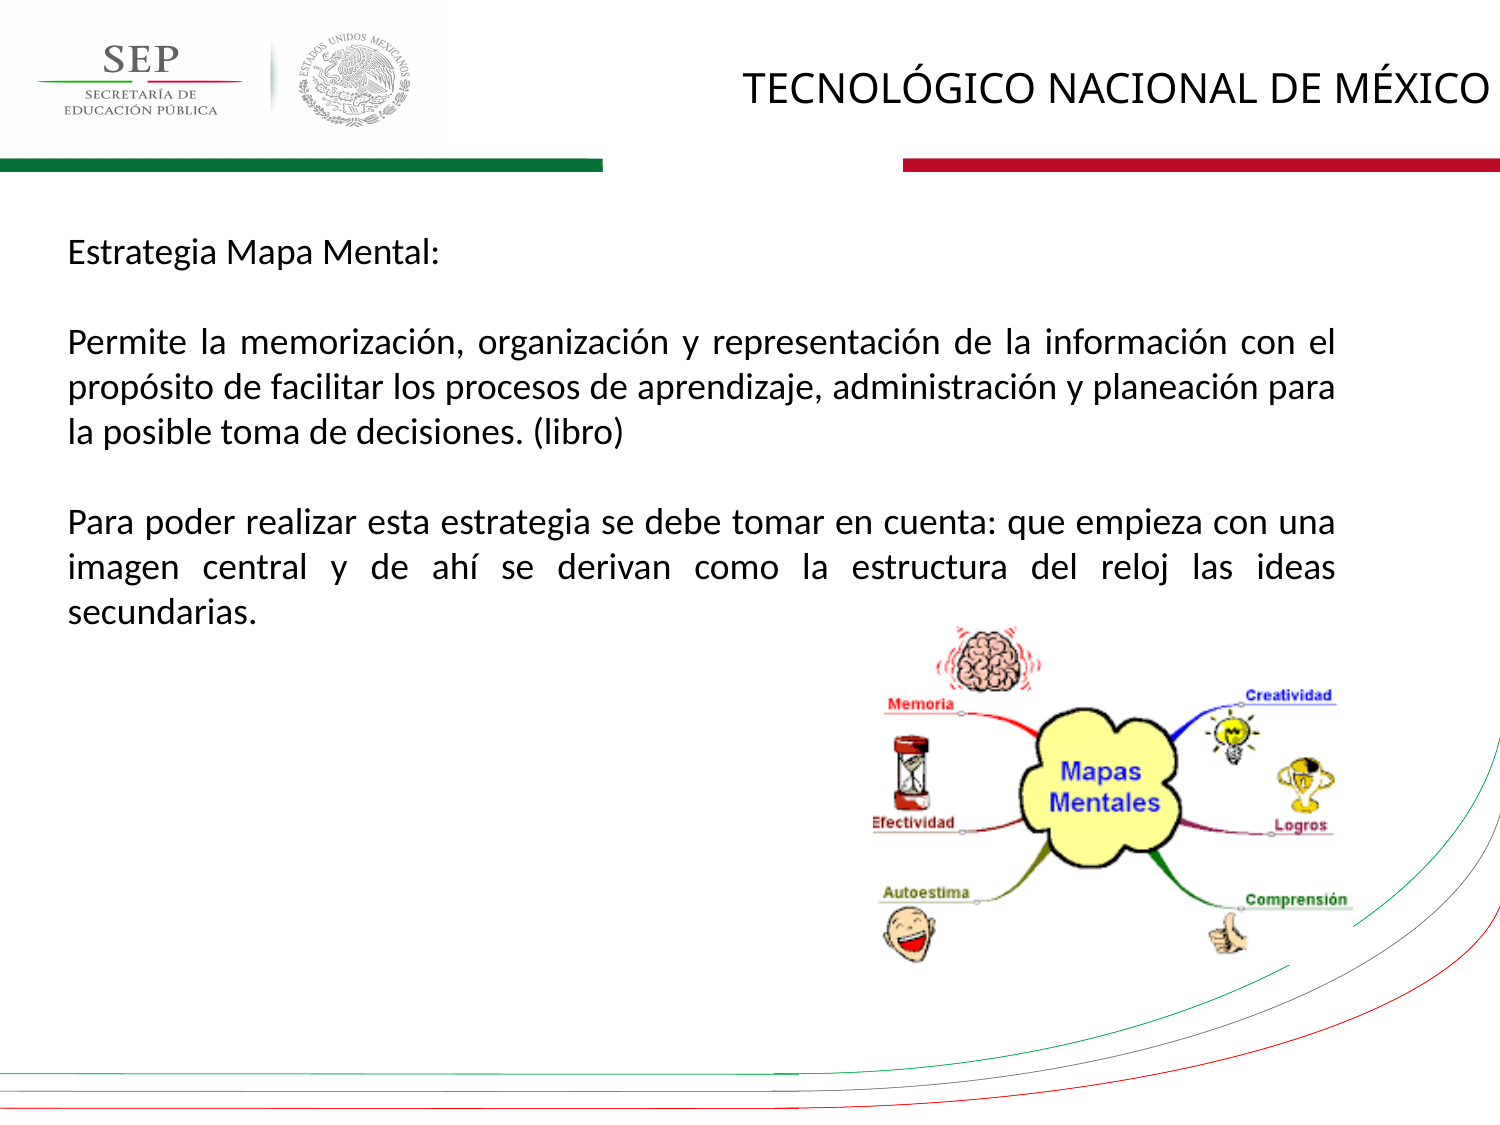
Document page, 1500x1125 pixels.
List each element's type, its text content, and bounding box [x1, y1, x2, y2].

picture [873, 624, 1353, 965]
picture [0, 0, 443, 158]
text_box Estrategia Mapa Mental: Permite la memorización, organización y representación de la información con el propósito de facilitar los procesos de aprendizaje, administración y planeación para la posible toma de decisiones. (libro) Para poder realizar esta estrategia se debe tomar en cuenta: que empieza con una imagen central y de ahí se derivan como la estructura del reloj las ideas secundarias. . [53, 219, 1353, 1125]
